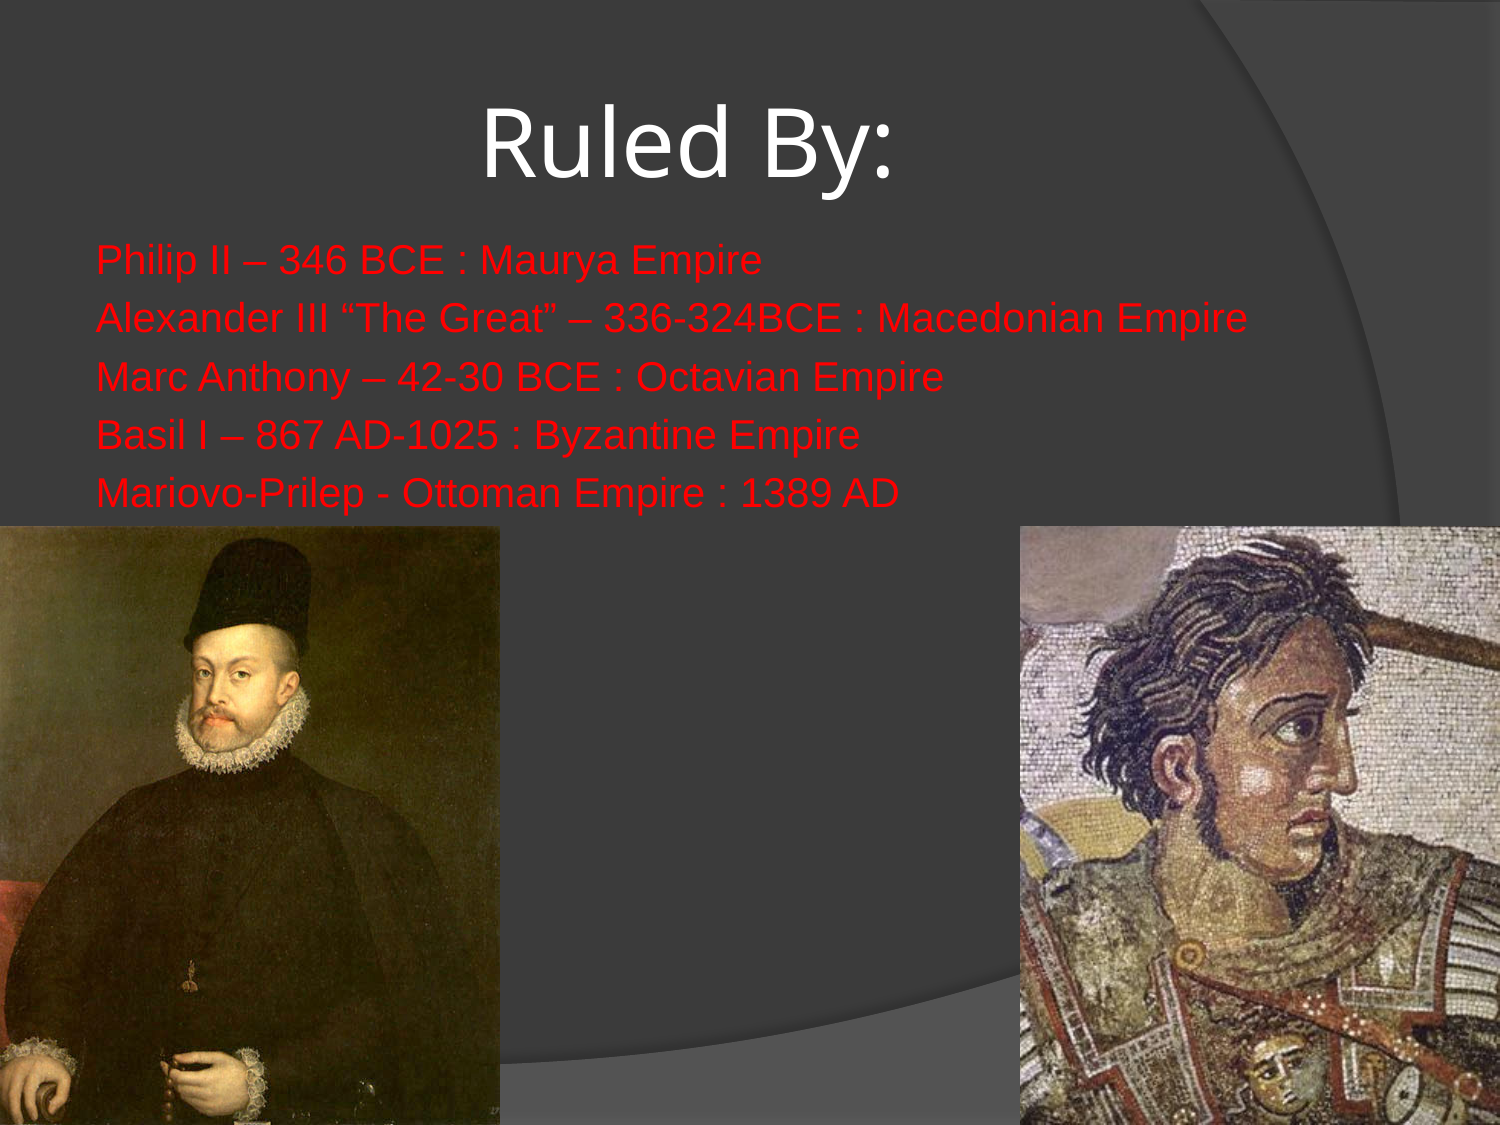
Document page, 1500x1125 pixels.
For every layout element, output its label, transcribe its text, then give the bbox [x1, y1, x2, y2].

list Philip II – 346 BCE : Maurya Empire Alexander III “The Great” – 336-324BCE : Macedonian Empire Marc Anthony – 42-30 BCE : Octavian Empire Basil I – 867 AD-1025 : Byzantine Empire Mariovo-Prilep - Ottoman Empire : 1389 AD [75, 224, 1300, 550]
title Ruled By: [75, 45, 1300, 224]
picture [1020, 526, 1500, 1125]
picture [0, 526, 501, 1125]
